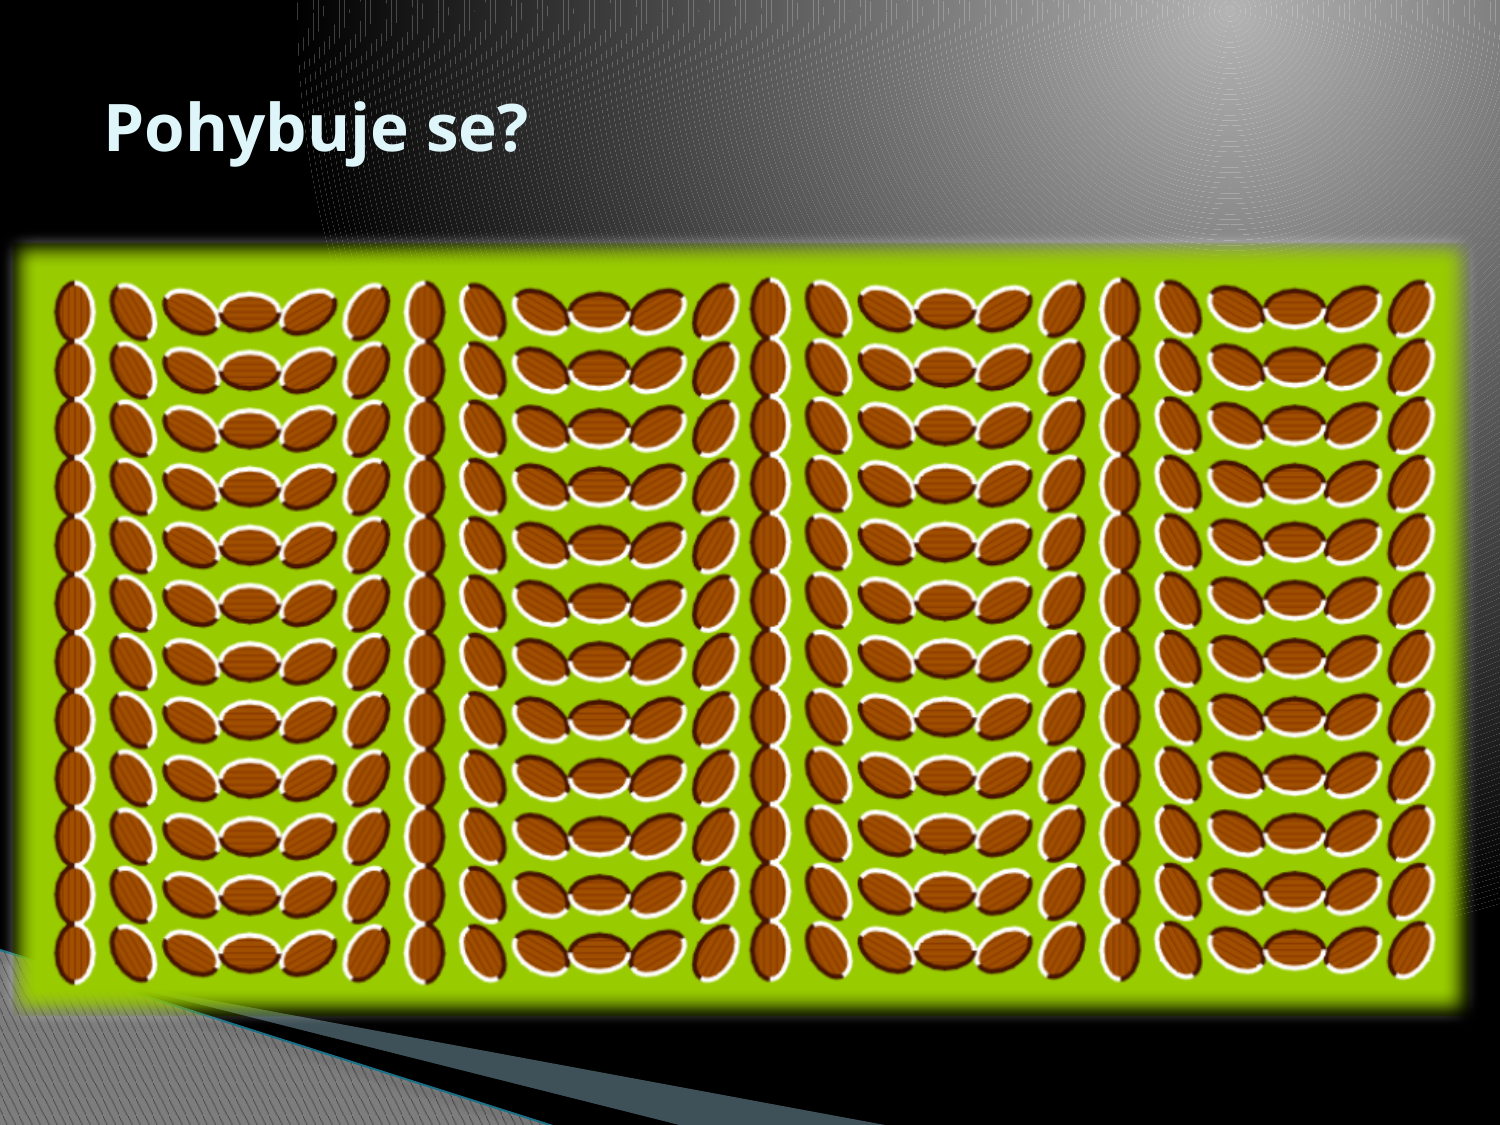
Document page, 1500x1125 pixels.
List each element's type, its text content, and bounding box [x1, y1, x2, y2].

title Pohybuje se? [88, 78, 1241, 173]
picture [0, 231, 1479, 1125]
